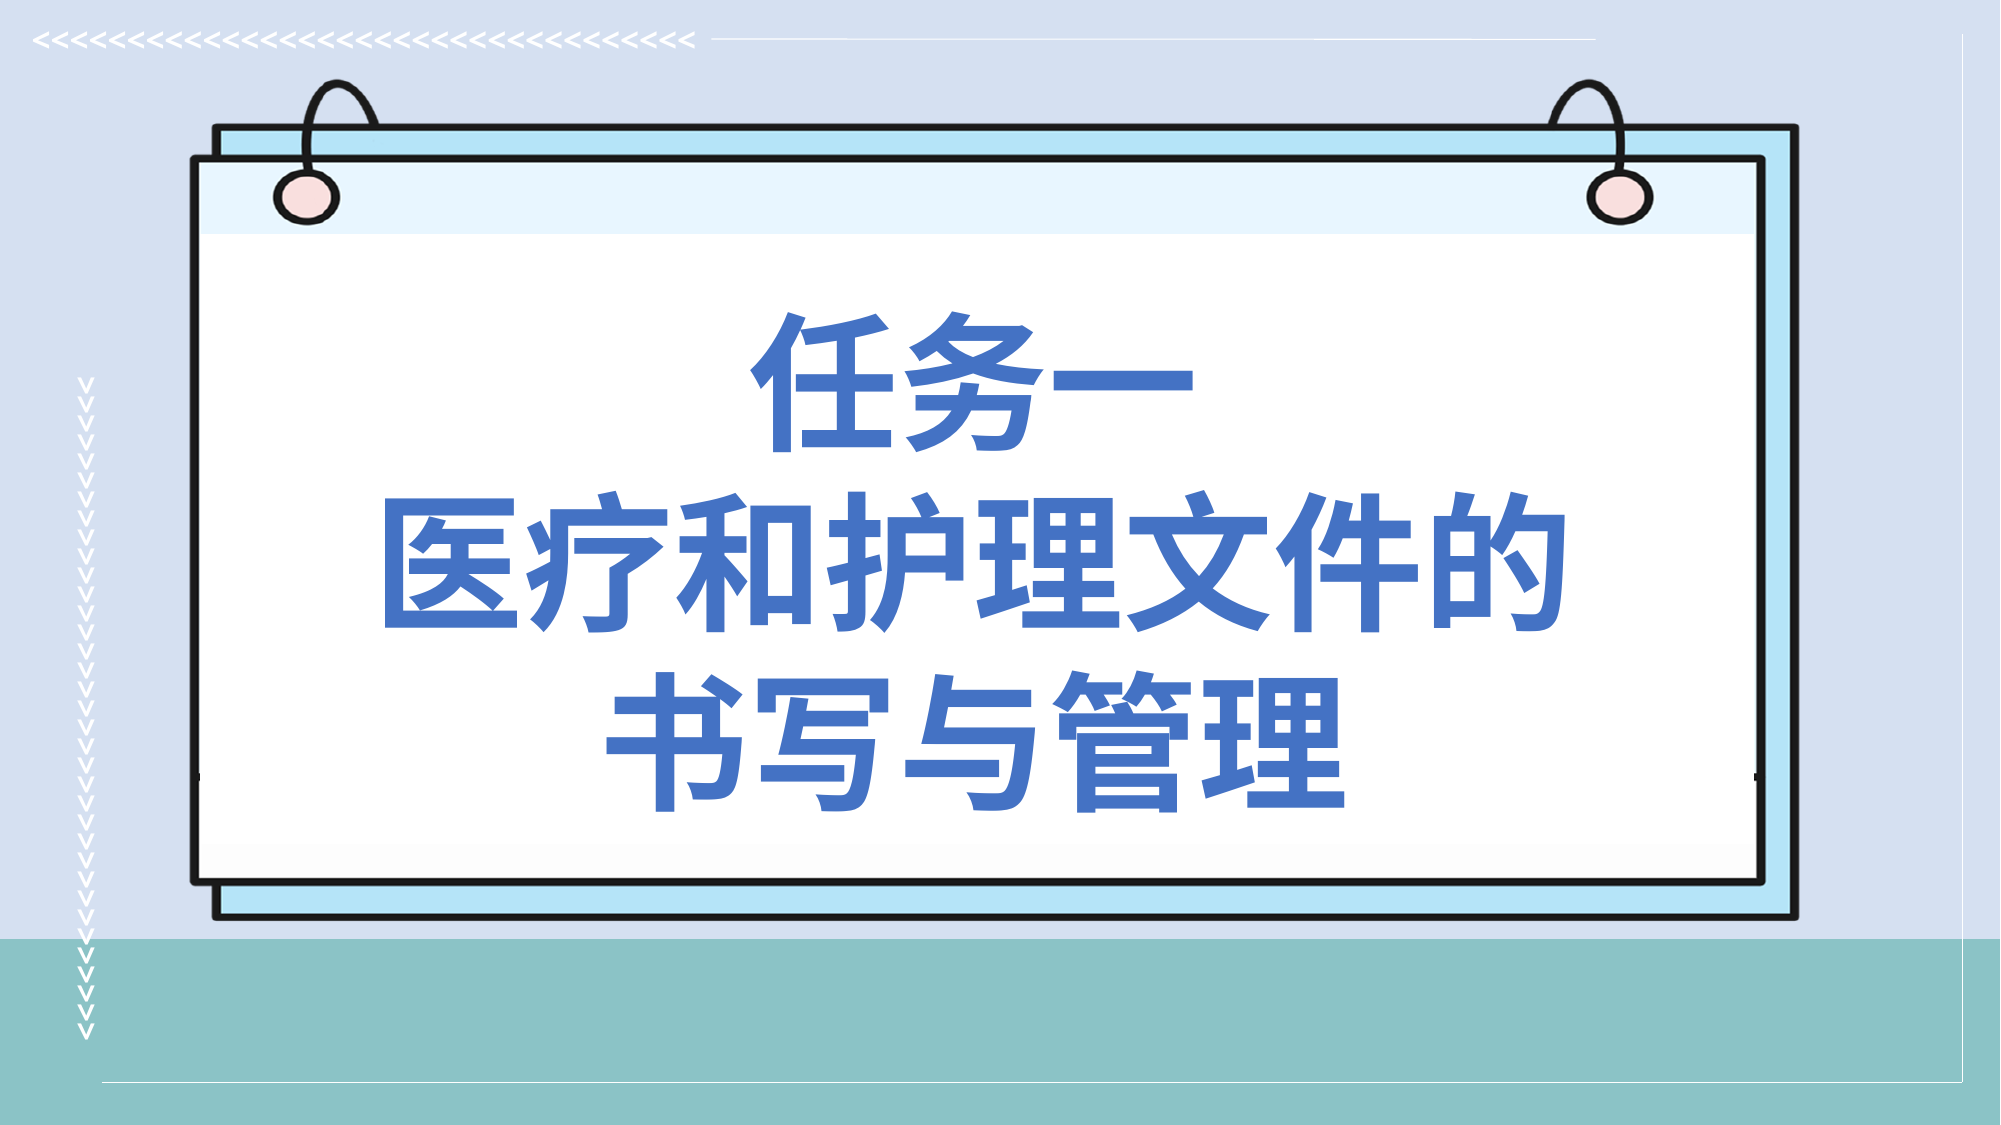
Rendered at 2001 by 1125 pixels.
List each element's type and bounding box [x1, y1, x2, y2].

picture [107, 39, 1841, 949]
